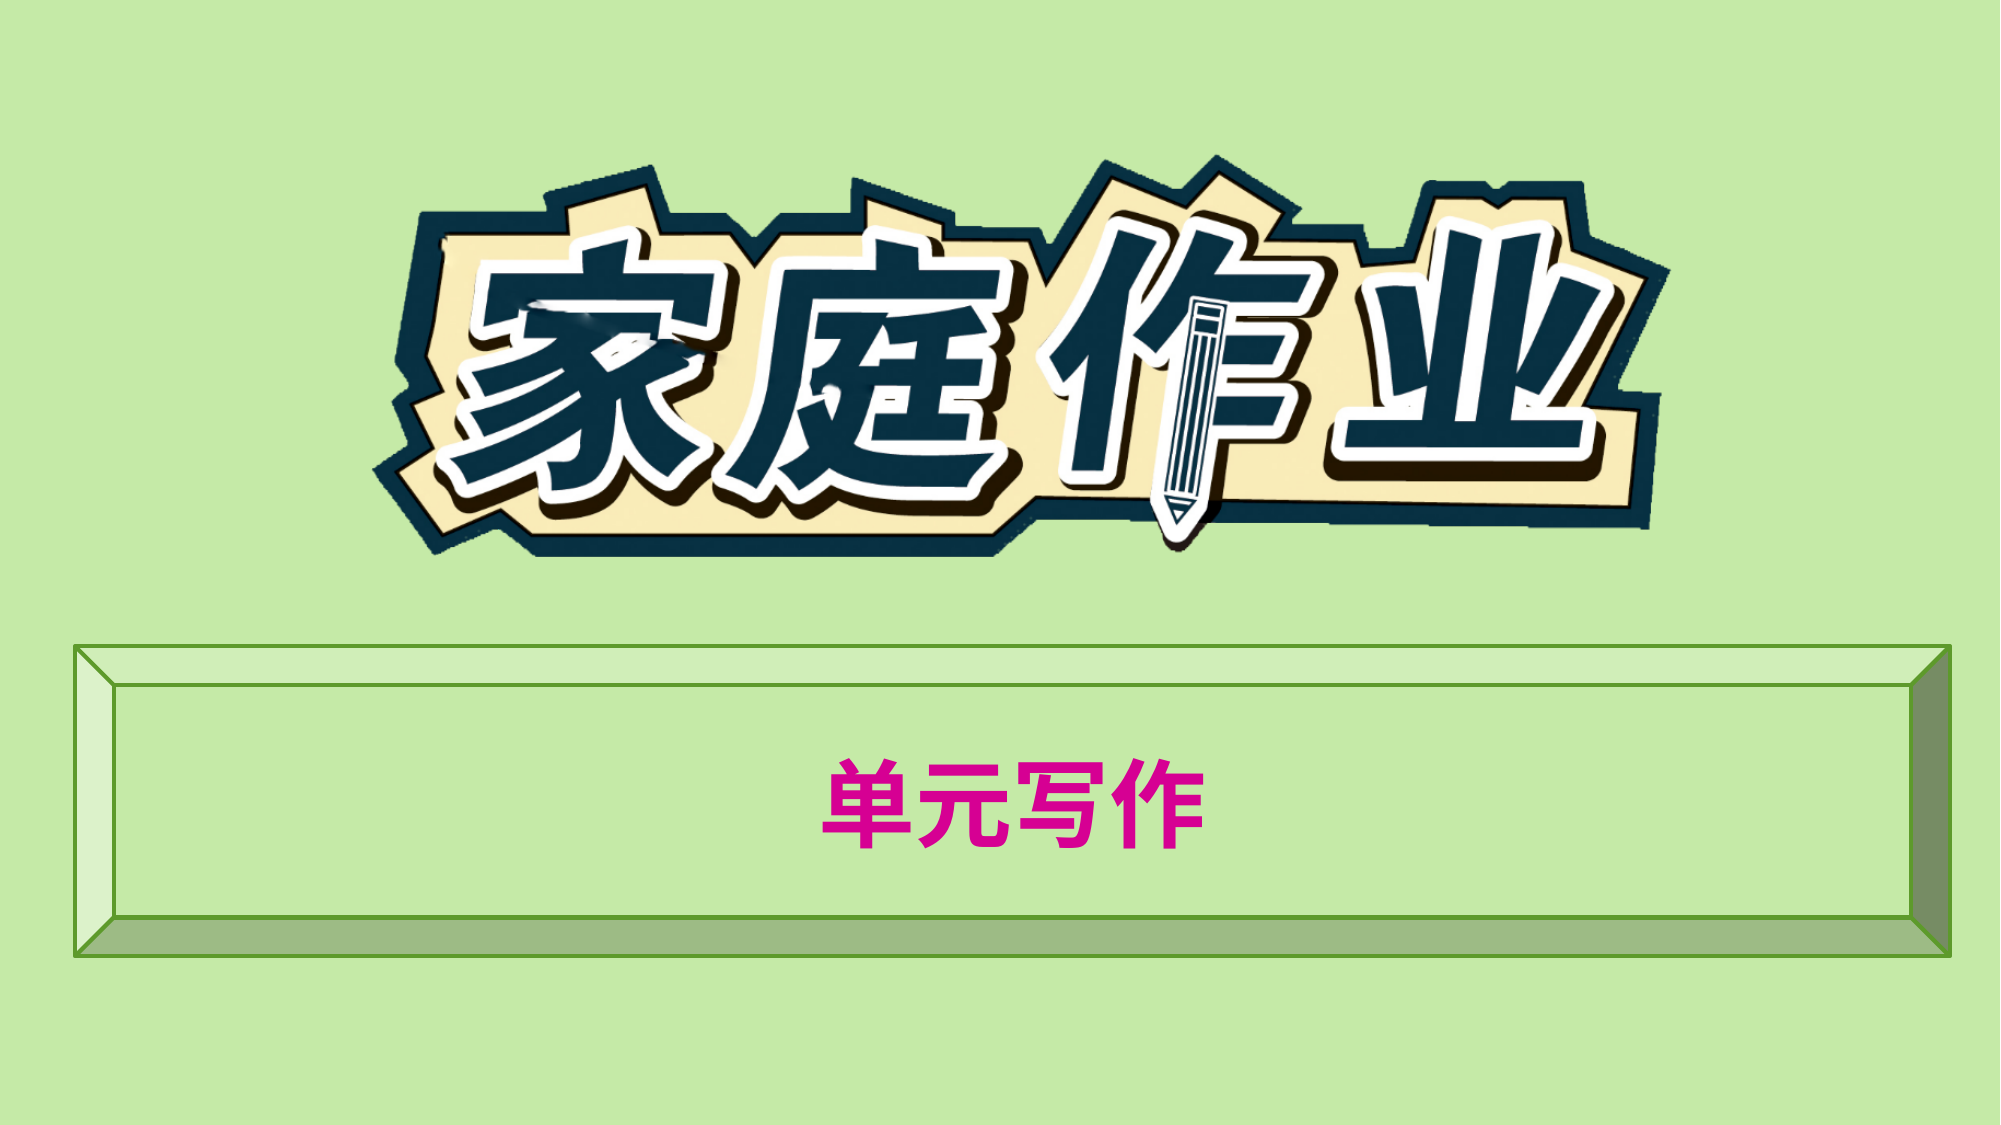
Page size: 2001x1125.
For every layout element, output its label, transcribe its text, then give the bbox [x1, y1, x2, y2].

picture [369, 87, 1675, 644]
text_box 单元写作 [73, 644, 1952, 958]
